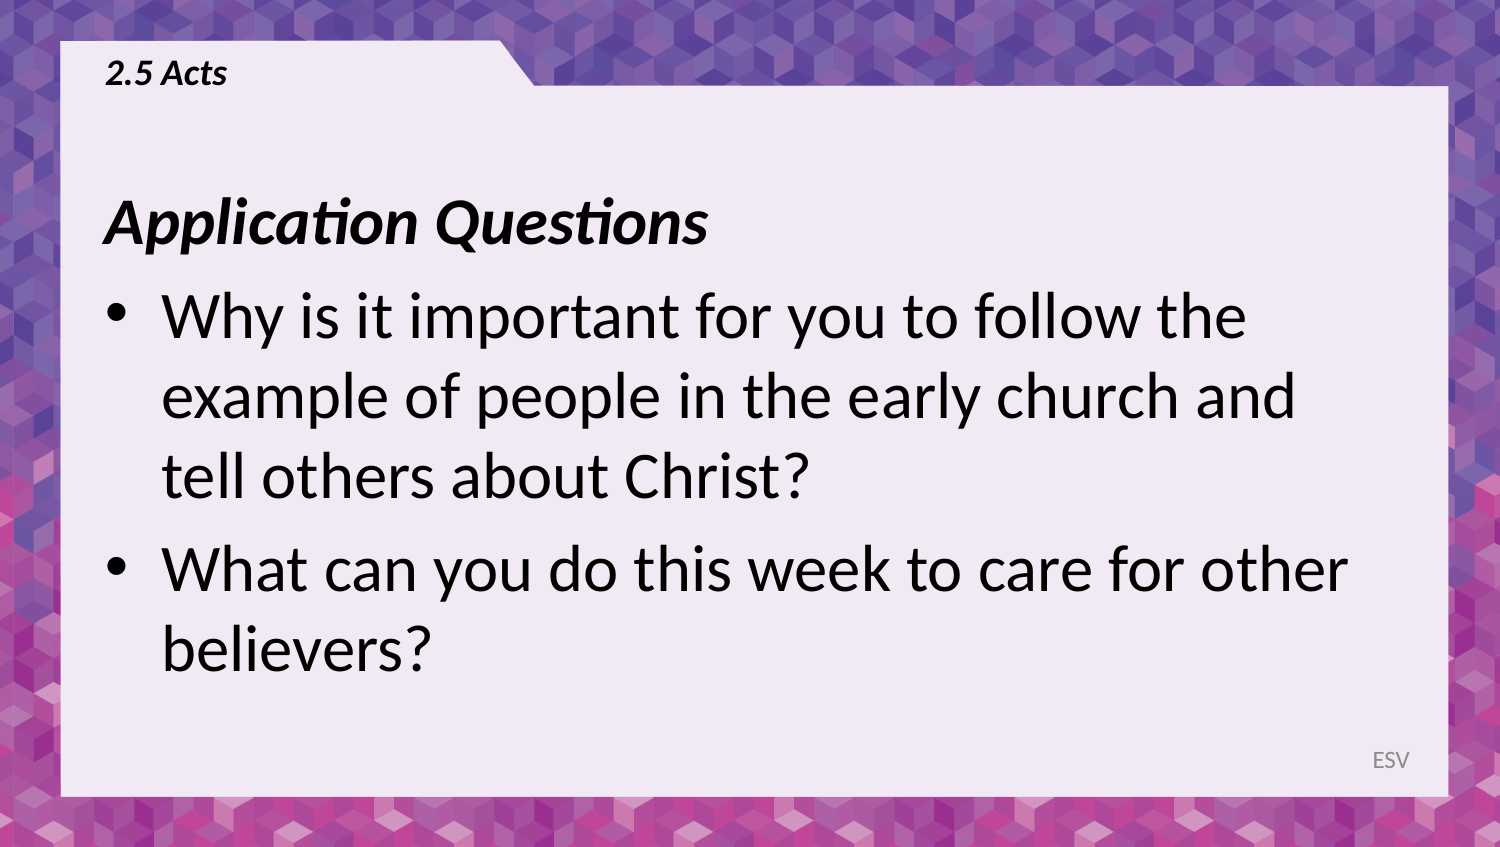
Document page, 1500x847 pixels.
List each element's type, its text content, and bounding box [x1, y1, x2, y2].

title 2.5 Acts [89, 33, 1420, 108]
list Application Questions Why is it important for you to follow the example of people in the early church and tell others about Christ? What can you do this week to care for other believers? [89, 141, 1403, 722]
picture [0, 0, 1500, 847]
footer ESV [950, 736, 1425, 782]
